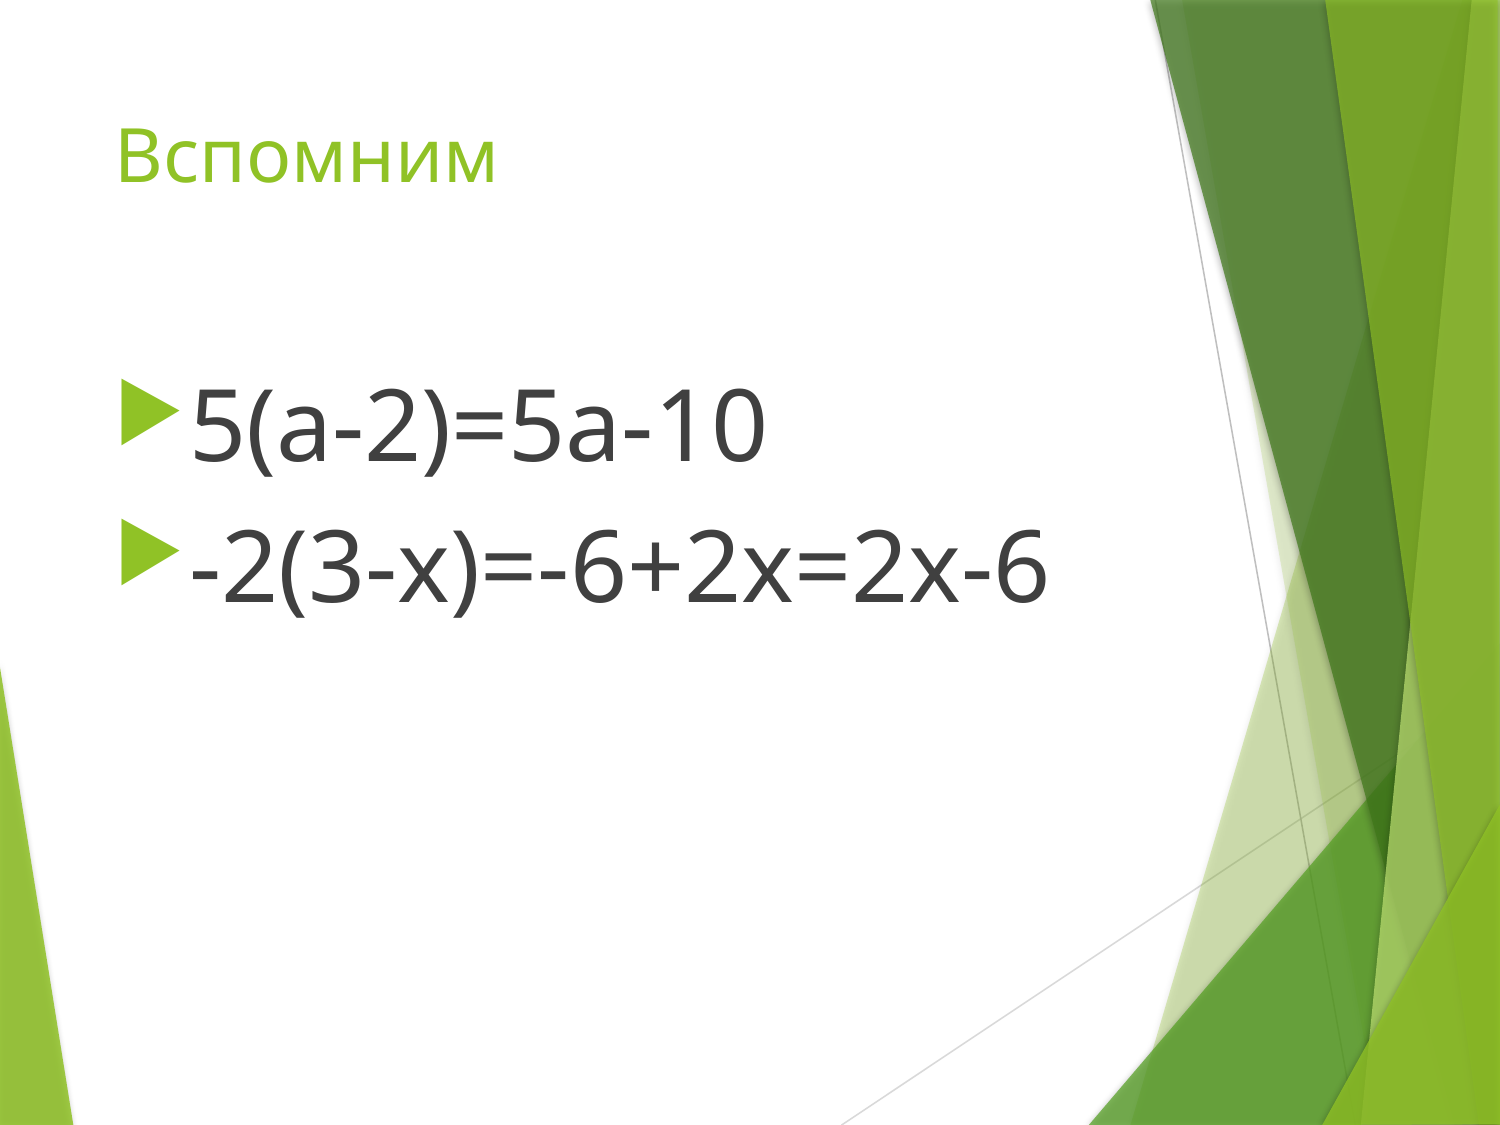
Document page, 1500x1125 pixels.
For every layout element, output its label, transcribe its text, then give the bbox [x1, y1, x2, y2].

title Вспомним [99, 99, 1142, 317]
list 5(а-2)=5а-10 -2(3-х)=-6+2х=2х-6 [99, 354, 1142, 992]
